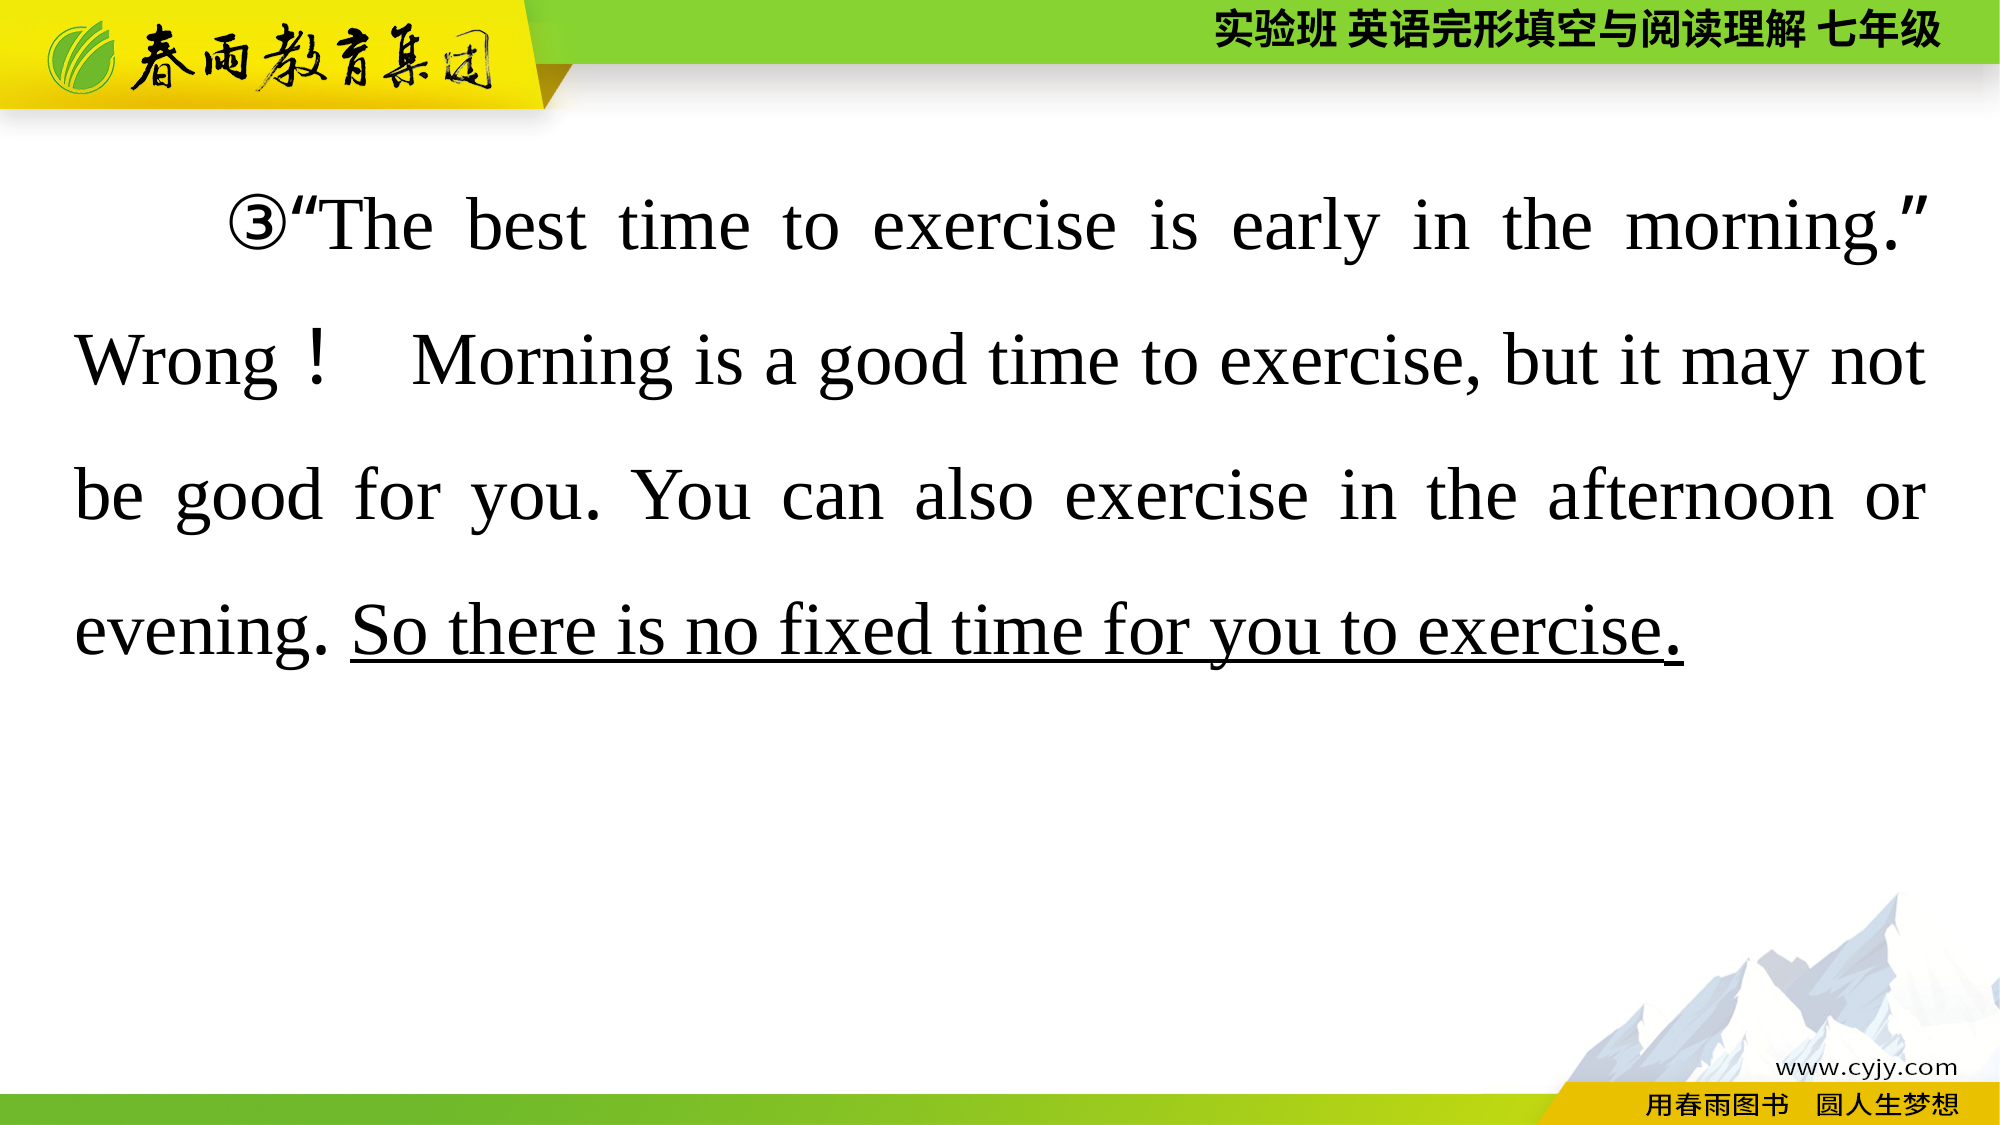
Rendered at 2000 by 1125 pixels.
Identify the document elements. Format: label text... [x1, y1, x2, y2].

list ③“The best time to exercise is early in the morning.” Wrong！ Morning is a good time to exercise, but it may not be good for you. You can also exercise in the afternoon or evening. So there is no fixed time for you to exercise. [59, 122, 1944, 802]
picture [0, 0, 2000, 1125]
